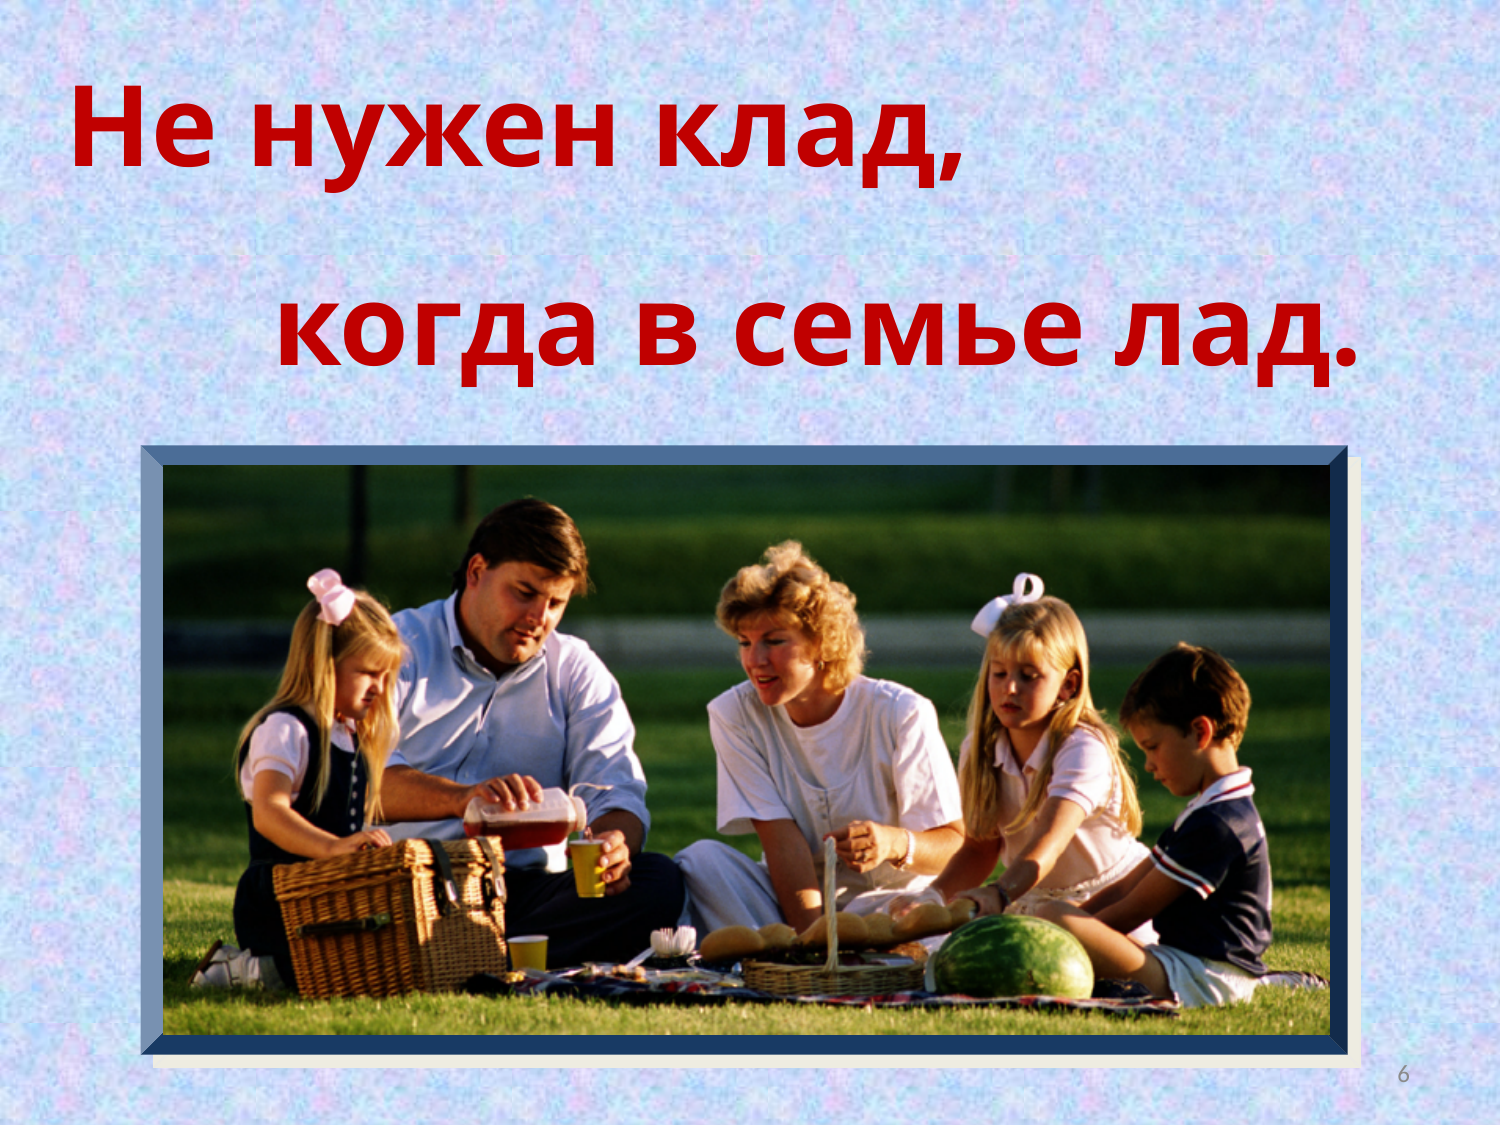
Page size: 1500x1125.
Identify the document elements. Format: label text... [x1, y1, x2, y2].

text_box Не нужен клад, [50, 46, 1013, 197]
picture [0, 0, 1500, 1125]
text_box когда в семье лад. [257, 246, 1500, 396]
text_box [140, 445, 1348, 1055]
slide_number 6 [1074, 1042, 1425, 1103]
